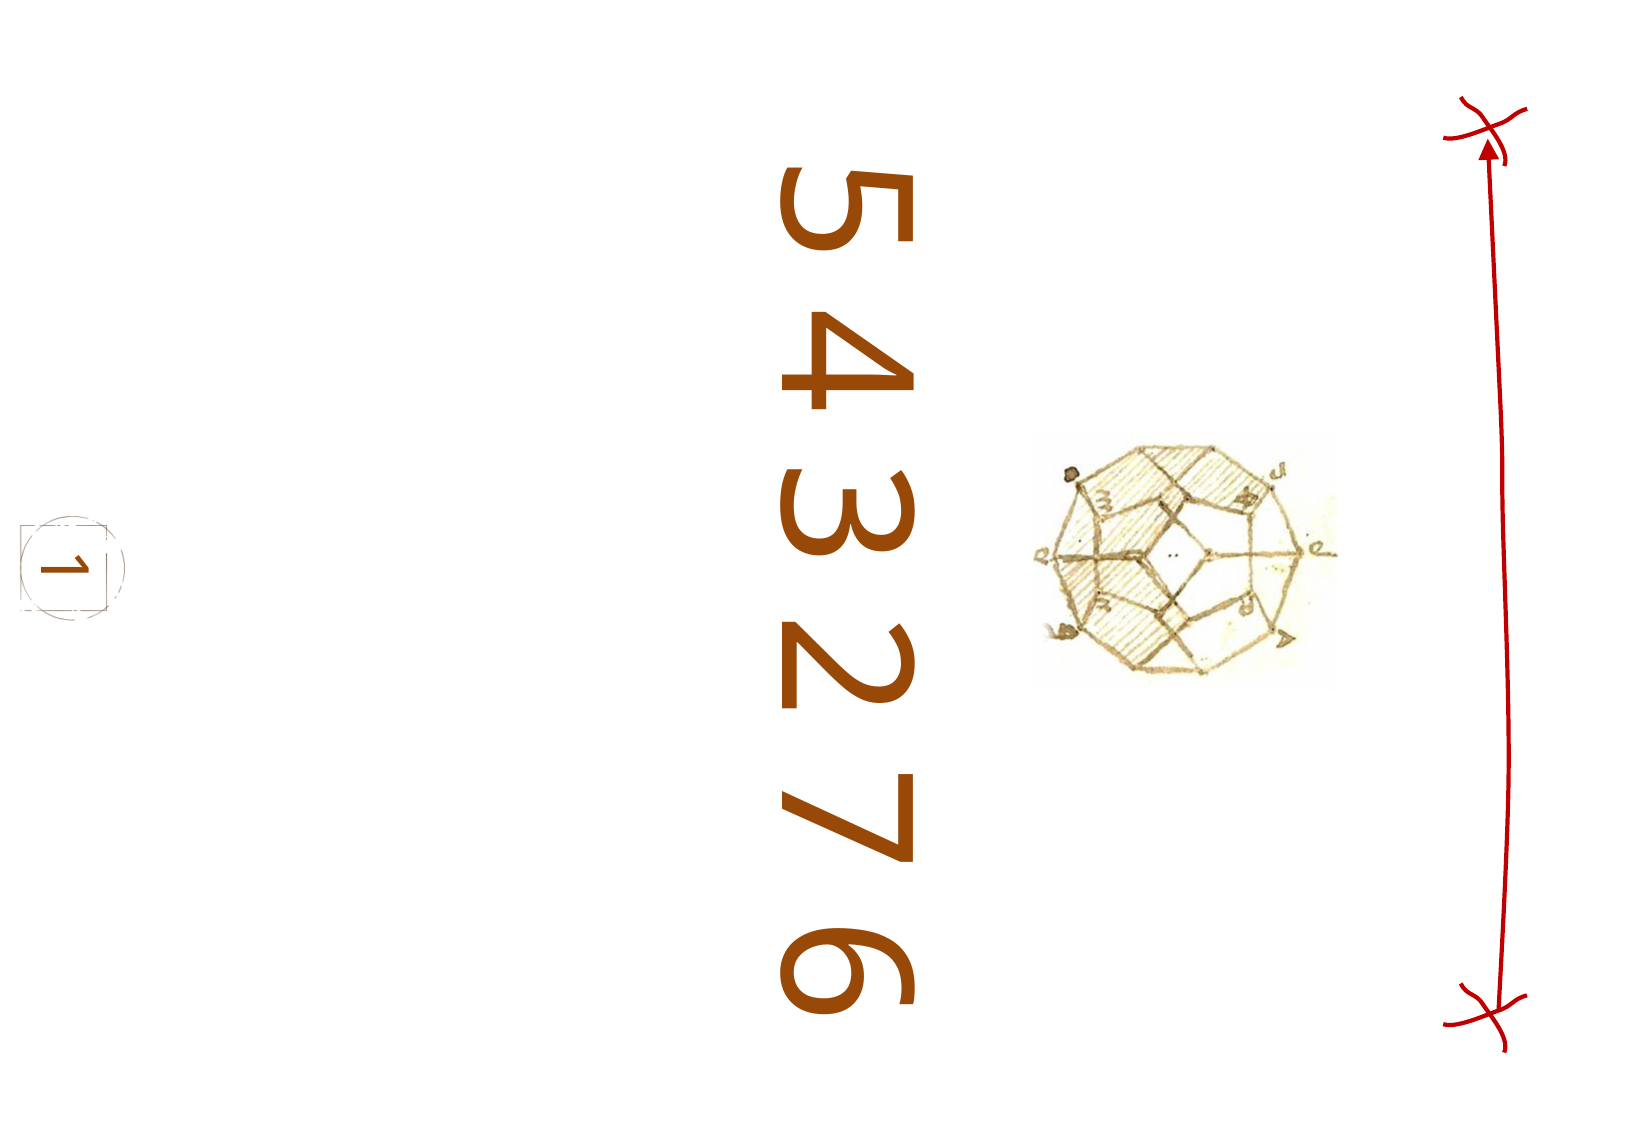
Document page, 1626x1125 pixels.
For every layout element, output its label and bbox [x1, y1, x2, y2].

text_box [1489, 993, 1528, 1015]
text_box [1458, 95, 1508, 167]
text_box [1442, 1012, 1483, 1028]
text_box [1478, 138, 1511, 1012]
text_box [1489, 106, 1528, 129]
picture [19, 515, 125, 622]
text_box [1458, 982, 1508, 1054]
text_box [1442, 125, 1482, 141]
picture [1034, 407, 1338, 713]
